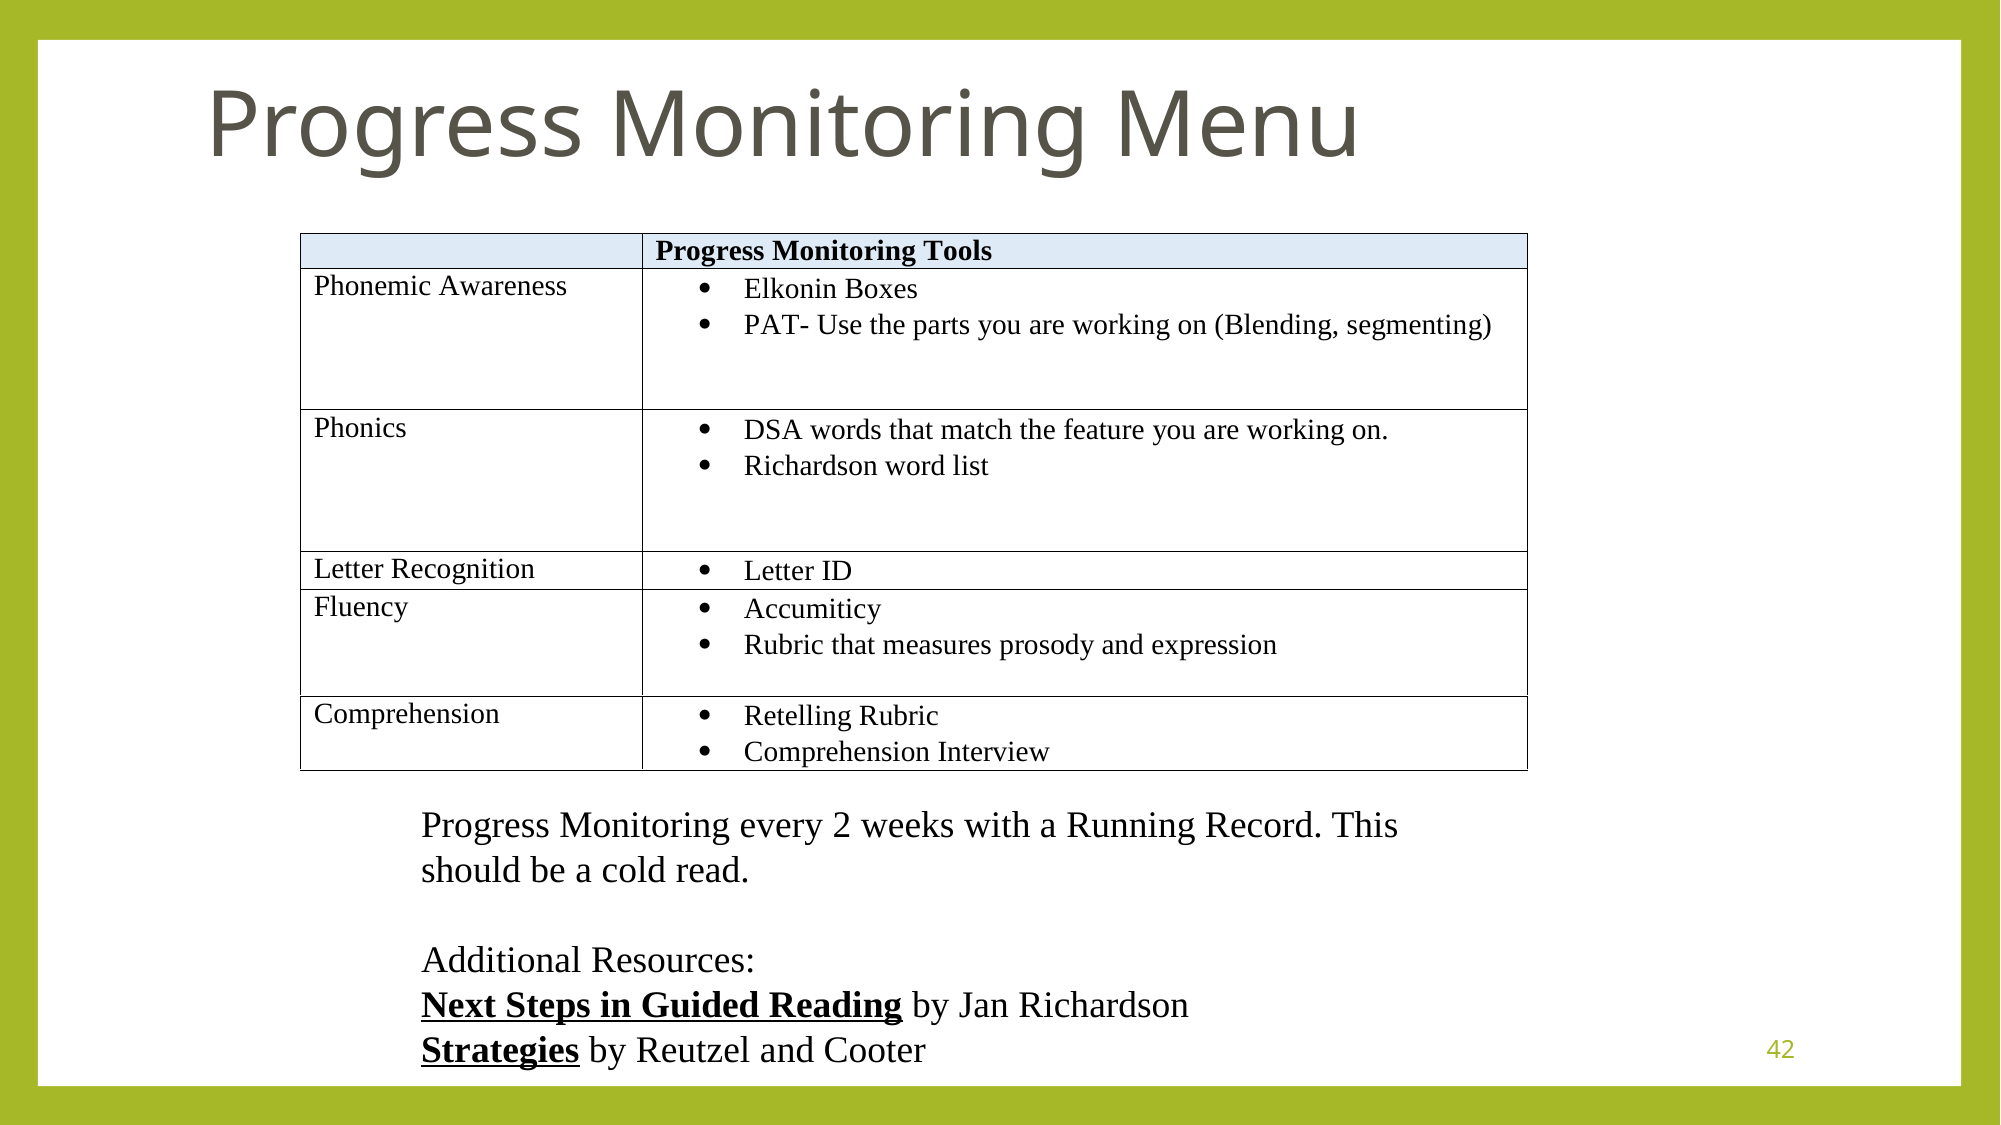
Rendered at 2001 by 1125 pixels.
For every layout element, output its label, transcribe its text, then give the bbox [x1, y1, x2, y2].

picture [299, 232, 1626, 805]
title Progress Monitoring Menu [190, 16, 1811, 239]
text_box Progress Monitoring every 2 weeks with a Running Record. This should be a cold read. Additional Resources: Next Steps in Guided Reading by Jan Richardson Strategies by Reutzel and Cooter [406, 814, 1519, 1078]
slide_number 42 [1530, 1020, 1811, 1081]
